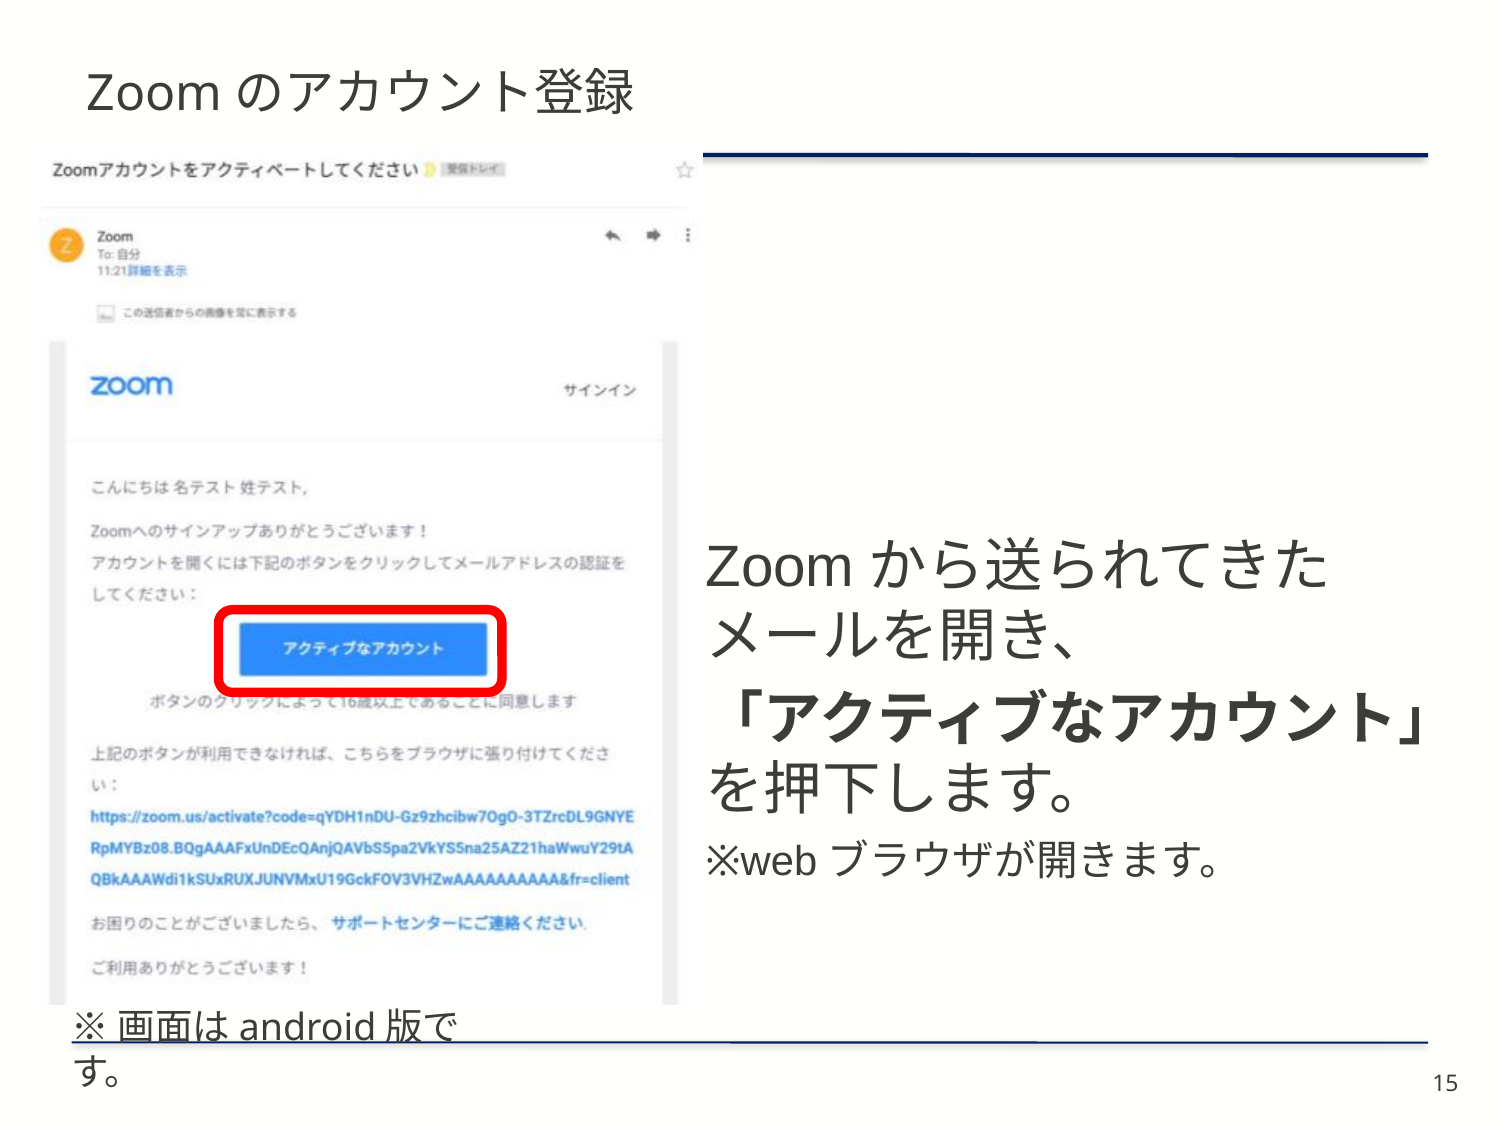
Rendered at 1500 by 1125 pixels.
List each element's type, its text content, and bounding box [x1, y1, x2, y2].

title Zoomのアカウント登録 [71, 37, 1429, 143]
slide_number 15 [1417, 1055, 1489, 1113]
picture [38, 148, 703, 1006]
text_box Zoomから送られてきた メールを開き、 「アクティブなアカウント」 を押下します。 ※webブラウザが開きます。 [708, 521, 1489, 891]
text_box ※画面はandroid版です。 [55, 1013, 536, 1059]
